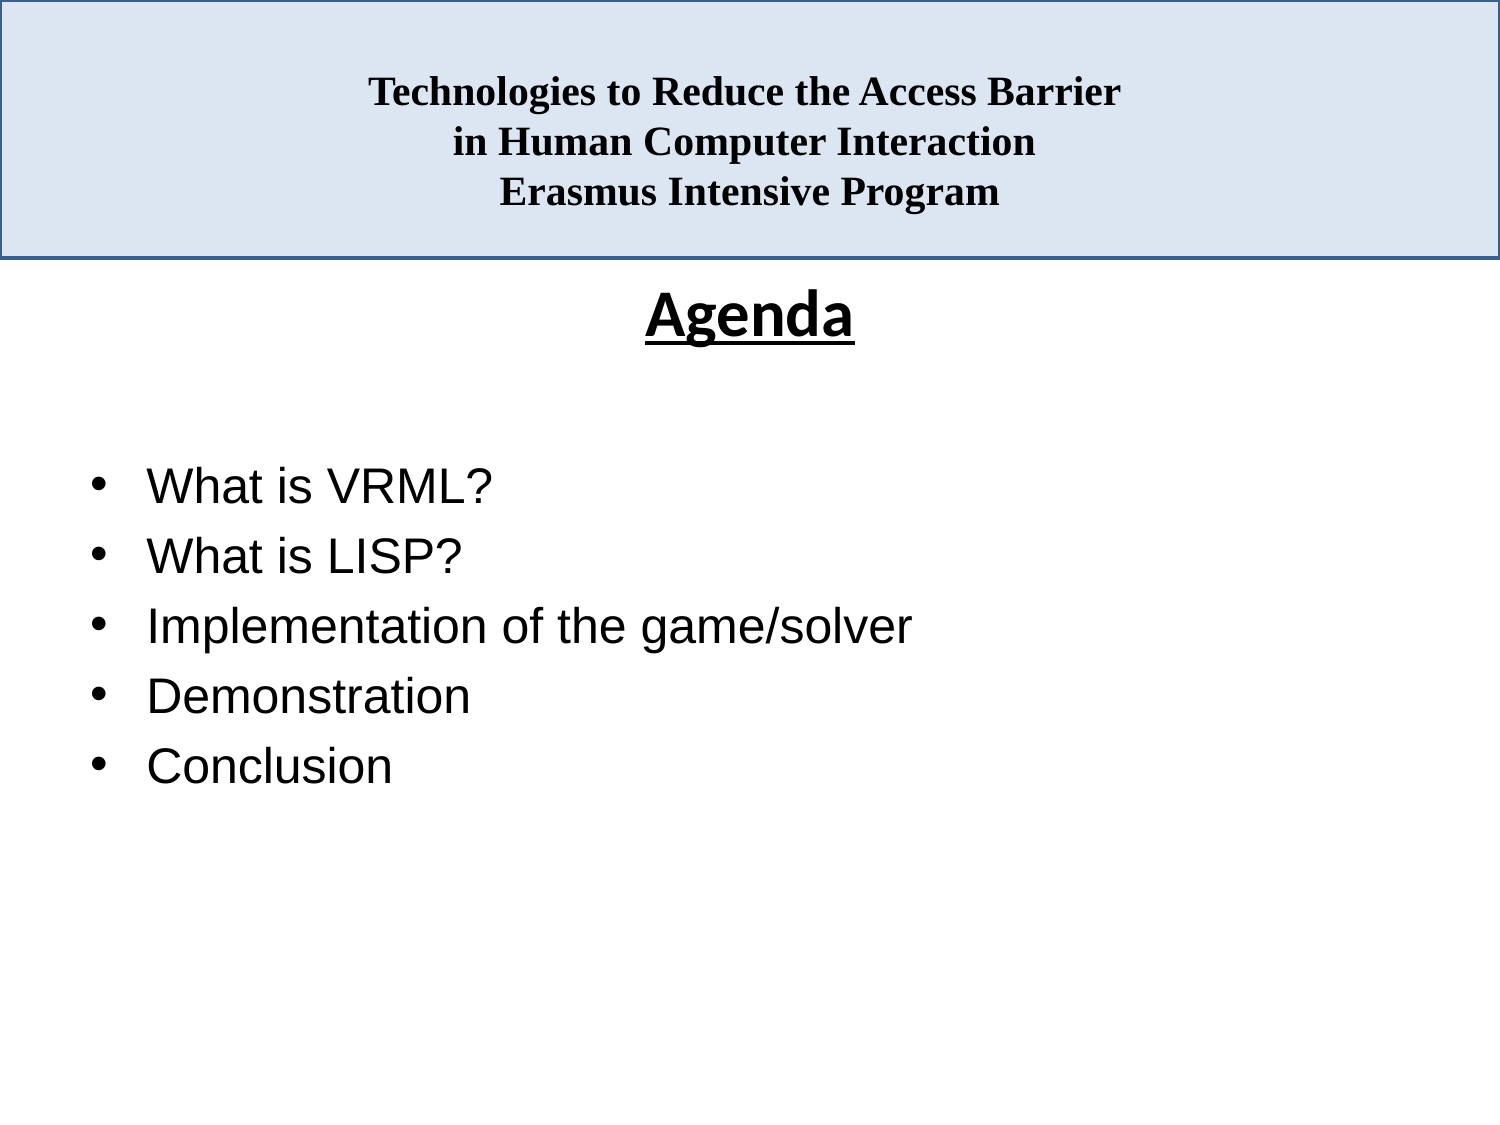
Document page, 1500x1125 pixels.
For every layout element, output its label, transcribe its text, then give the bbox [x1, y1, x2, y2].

list Agenda What is VRML? What is LISP? Implementation of the game/solver Demonstration Conclusion [75, 262, 1425, 1005]
text_box [0, 0, 1500, 260]
title Technologies to Reduce the Access Barrier in Human Computer Interaction Erasmus Intensive Program [75, 45, 1425, 233]
